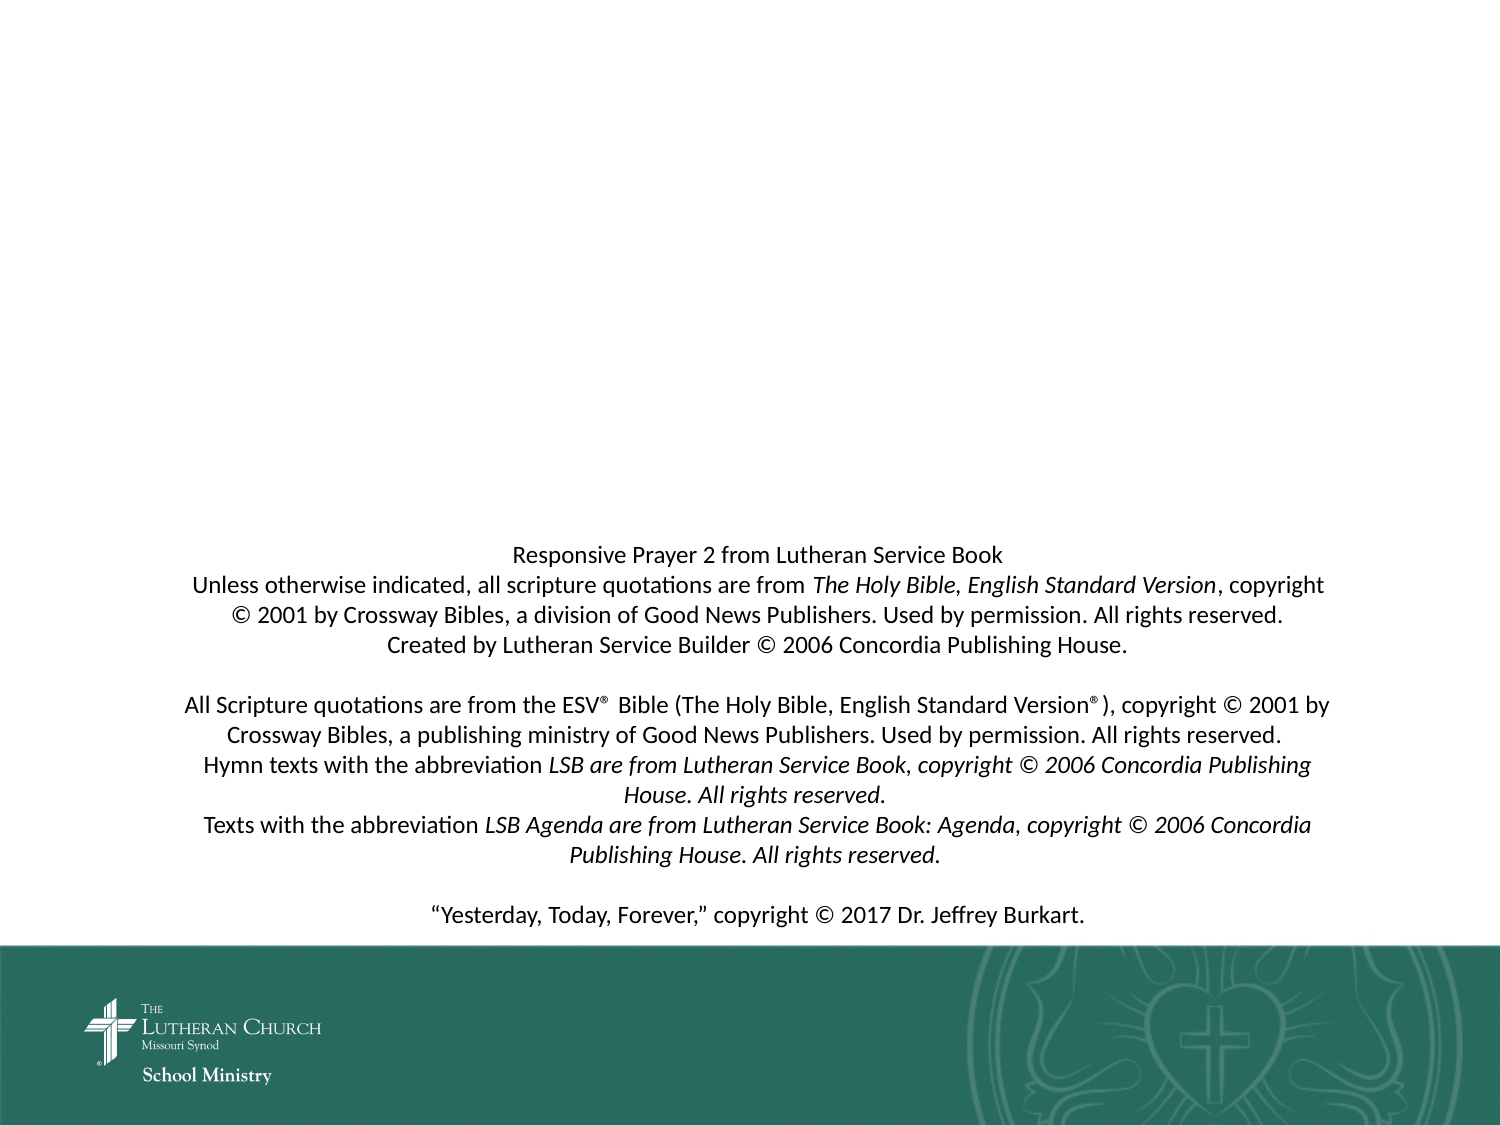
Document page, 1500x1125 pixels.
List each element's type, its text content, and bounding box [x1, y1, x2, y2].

list Responsive Prayer 2 from Lutheran Service Book Unless otherwise indicated, all scripture quotations are from The Holy Bible, English Standard Version, copyright © 2001 by Crossway Bibles, a division of Good News Publishers. Used by permission. All rights reserved. Created by Lutheran Service Builder © 2006 Concordia Publishing House. All Scripture quotations are from the ESV® Bible (The Holy Bible, English Standard Version®), copyright © 2001 by Crossway Bibles, a publishing ministry of Good News Publishers. Used by permission. All rights reserved. Hymn texts with the abbreviation LSB are from Lutheran Service Book, copyright © 2006 Concordia Publishing House. All rights reserved. Texts with the abbreviation LSB Agenda are from Lutheran Service Book: Agenda, copyright © 2006 Concordia Publishing House. All rights reserved. “Yesterday, Today, Forever,” copyright © 2017 Dr. Jeffrey Burkart. [165, 531, 1352, 987]
picture [0, 0, 1500, 1125]
